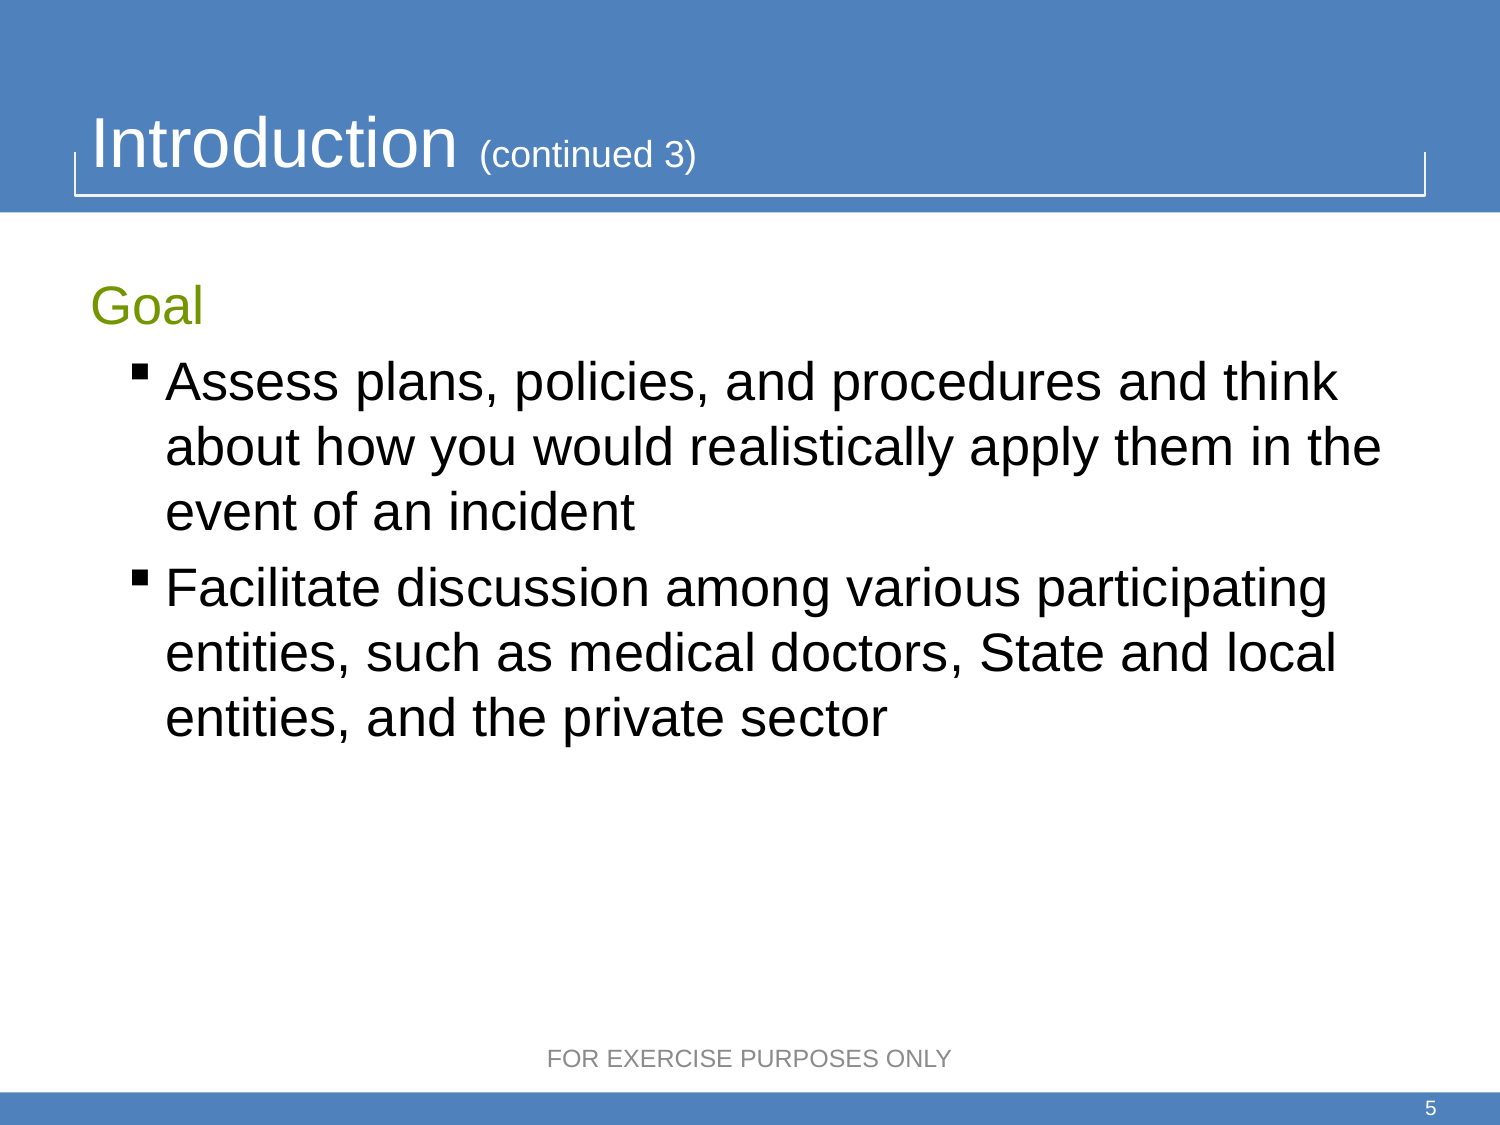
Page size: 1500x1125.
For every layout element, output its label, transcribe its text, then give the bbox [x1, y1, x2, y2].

footer FOR EXERCISE PURPOSES ONLY [512, 1042, 988, 1103]
list Goal Assess plans, policies, and procedures and think about how you would realistically apply them in the event of an incident Facilitate discussion among various participating entities, such as medical doctors, State and local entities, and the private sector [74, 262, 1426, 1006]
title Introduction (continued 3) [74, 44, 1426, 233]
